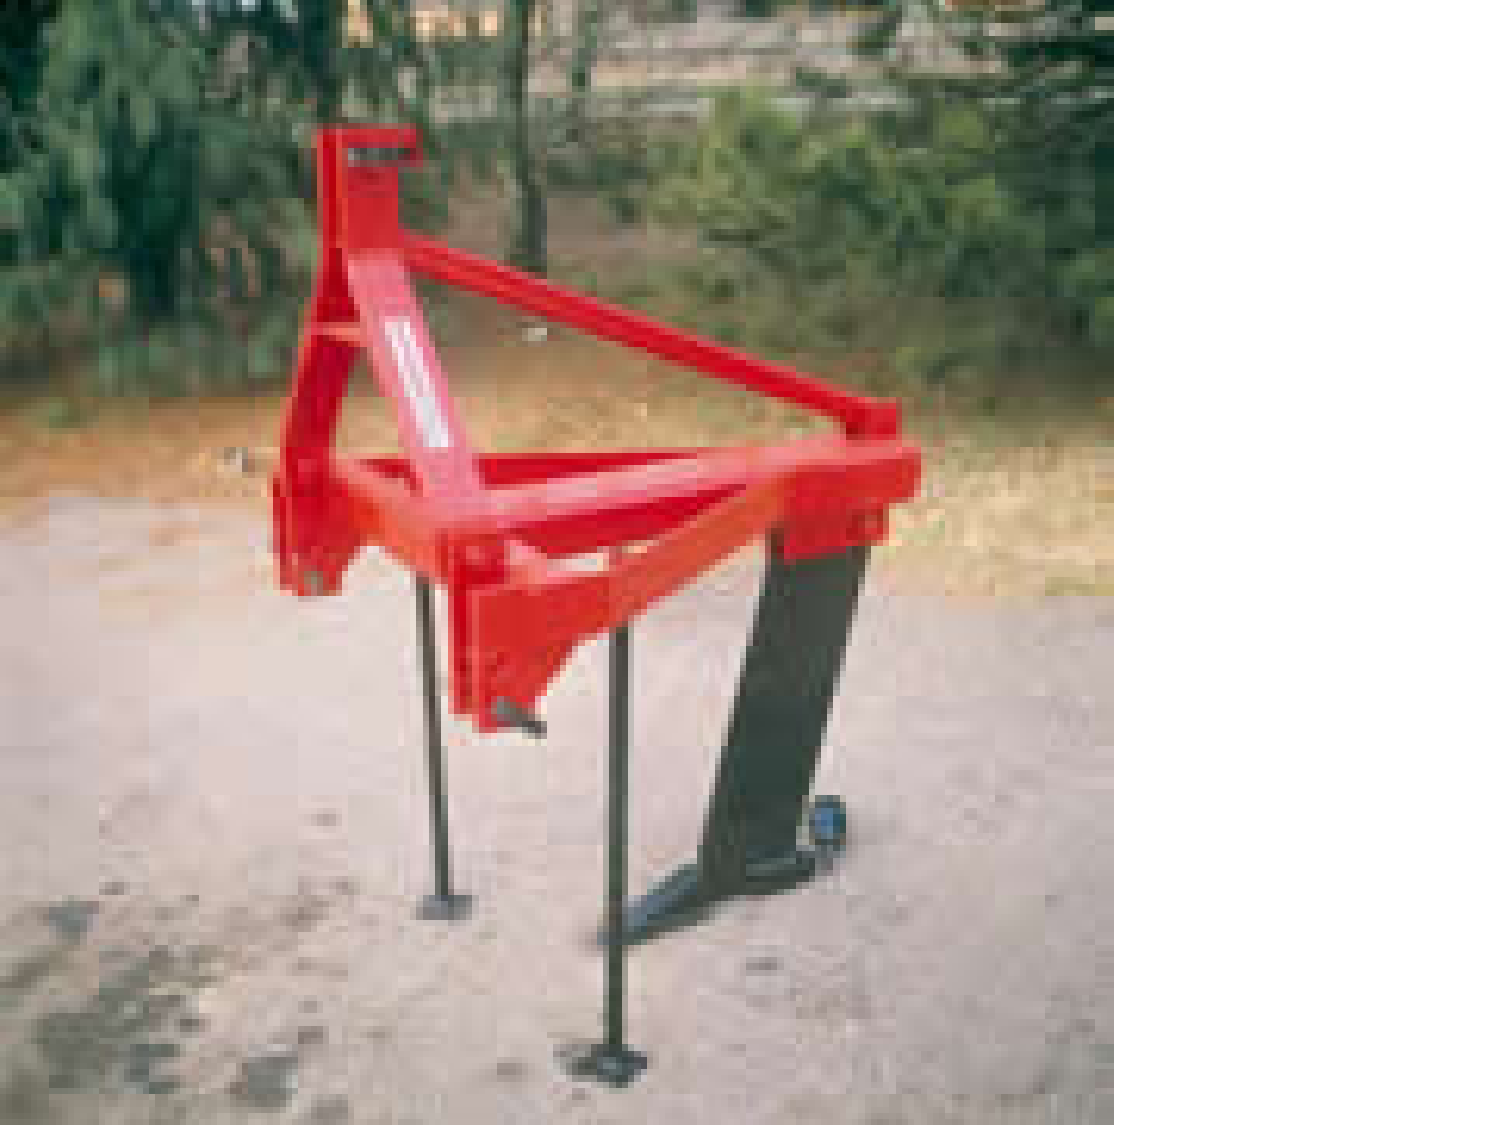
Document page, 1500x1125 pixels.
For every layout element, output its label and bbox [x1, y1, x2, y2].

picture [0, 0, 1114, 1125]
